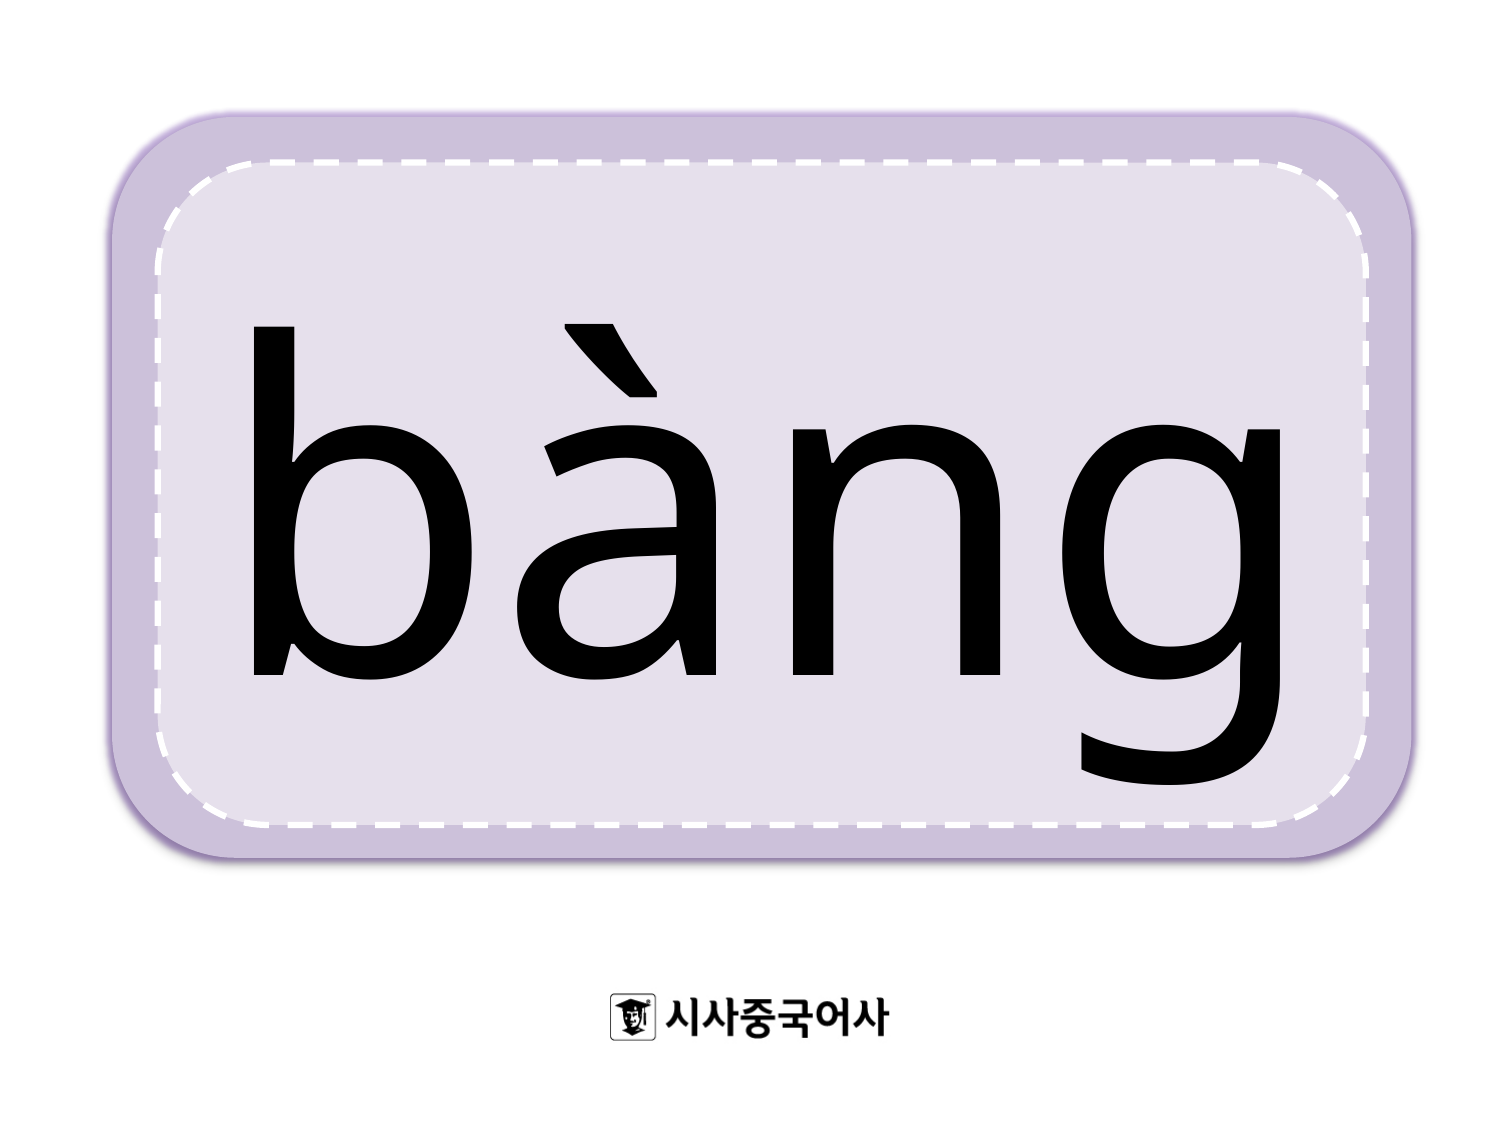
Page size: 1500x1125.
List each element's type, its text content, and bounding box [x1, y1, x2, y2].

picture [602, 987, 898, 1047]
text_box bàng [162, 160, 1371, 824]
